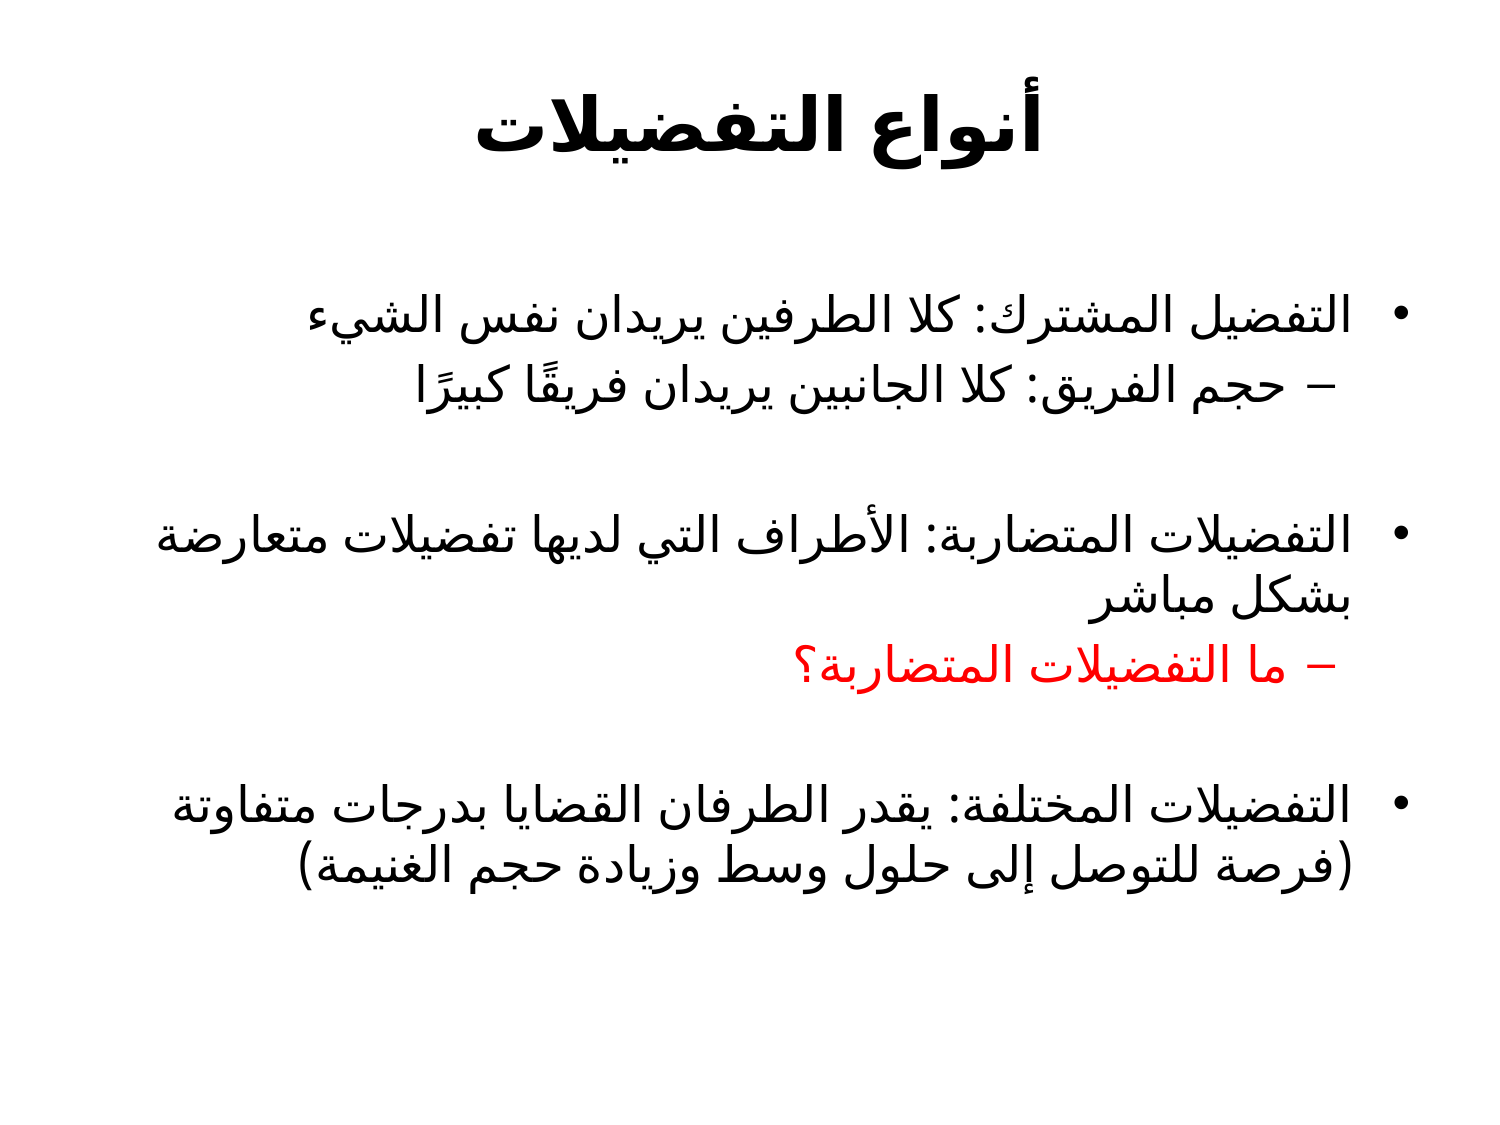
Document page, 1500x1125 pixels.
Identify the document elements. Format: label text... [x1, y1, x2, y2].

list التفضيل المشترك: كلا الطرفين يريدان نفس الشيء حجم الفريق: كلا الجانبين يريدان فريقًا كبيرًا التفضيلات المتضاربة: الأطراف التي لديها تفضيلات متعارضة بشكل مباشر ما التفضيلات المتضاربة؟ التفضيلات المختلفة: يقدر الطرفان القضايا بدرجات متفاوتة (فرصة للتوصل إلى حلول وسط وزيادة حجم الغنيمة) [75, 275, 1425, 1038]
text_box أنواع التفضيلات [81, 68, 1438, 174]
